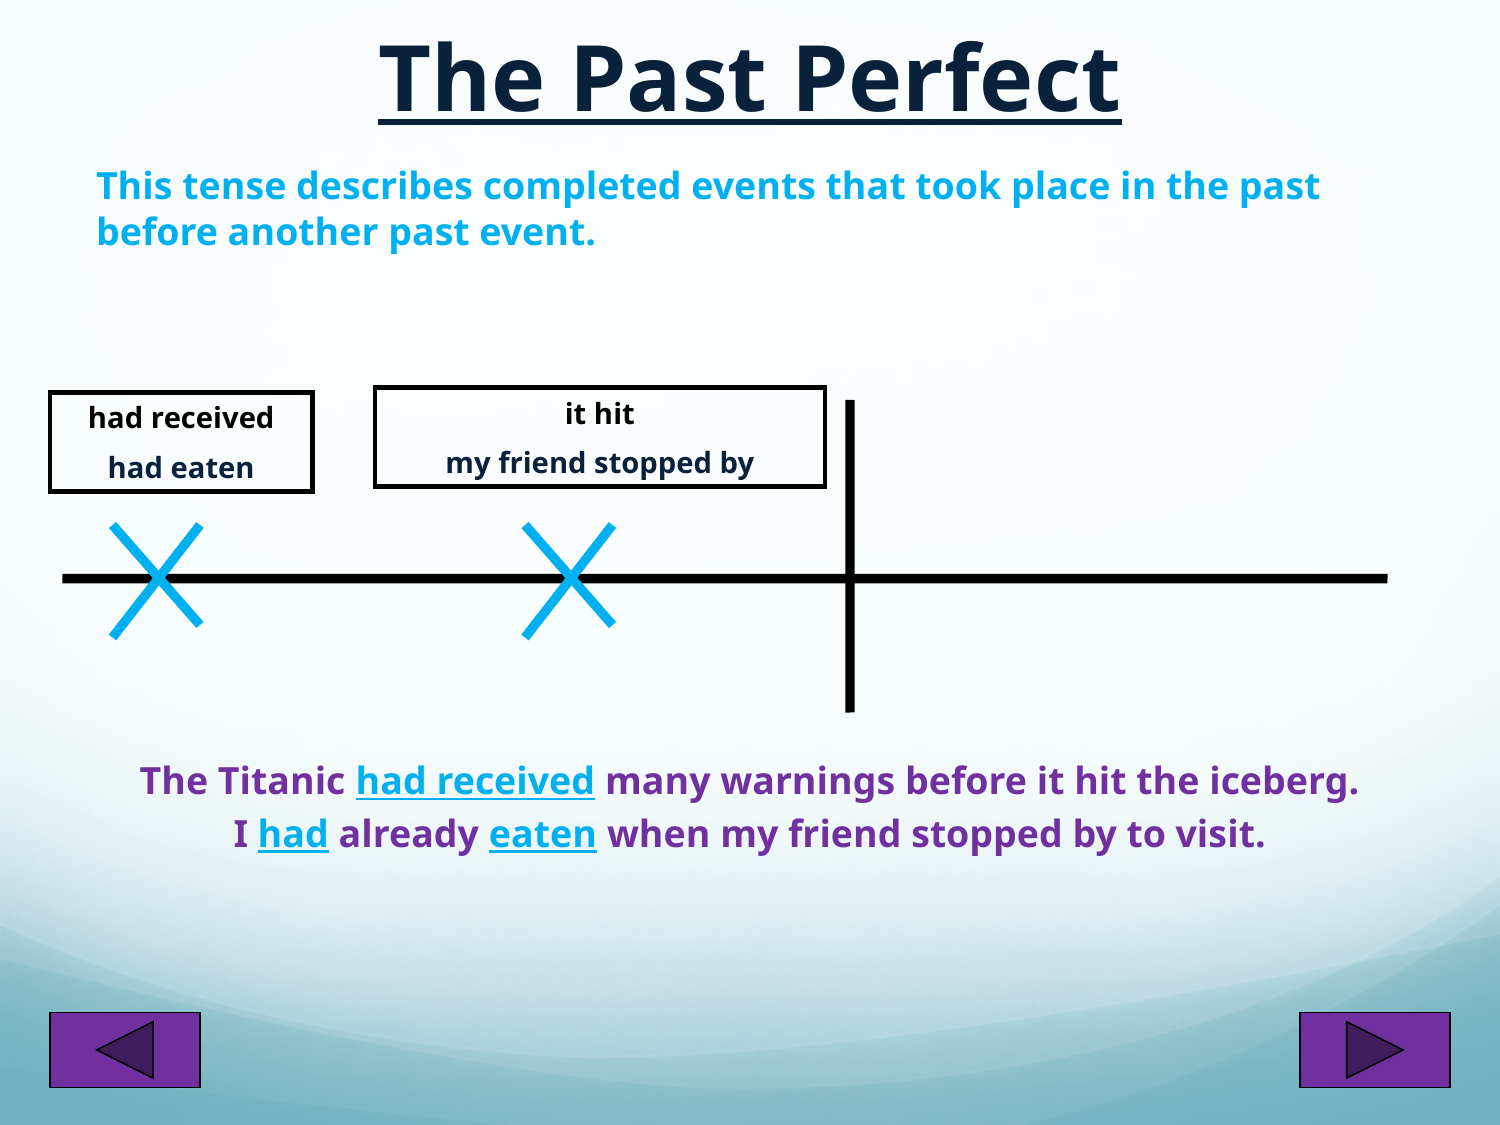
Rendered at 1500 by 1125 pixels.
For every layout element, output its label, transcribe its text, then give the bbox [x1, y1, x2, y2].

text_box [111, 524, 201, 638]
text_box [61, 399, 1388, 713]
text_box [1299, 1012, 1450, 1088]
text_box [524, 524, 613, 638]
text_box had received had eaten [50, 392, 313, 492]
text_box [49, 1012, 200, 1088]
text_box The Past Perfect [12, 12, 1488, 138]
text_box The Titanic had received many warnings before it hit the iceberg. I had already eaten when my friend stopped by to visit. [0, 749, 1500, 900]
text_box This tense describes completed events that took place in the past before another past event. [24, 149, 1450, 413]
text_box it hit my friend stopped by [374, 387, 825, 396]
